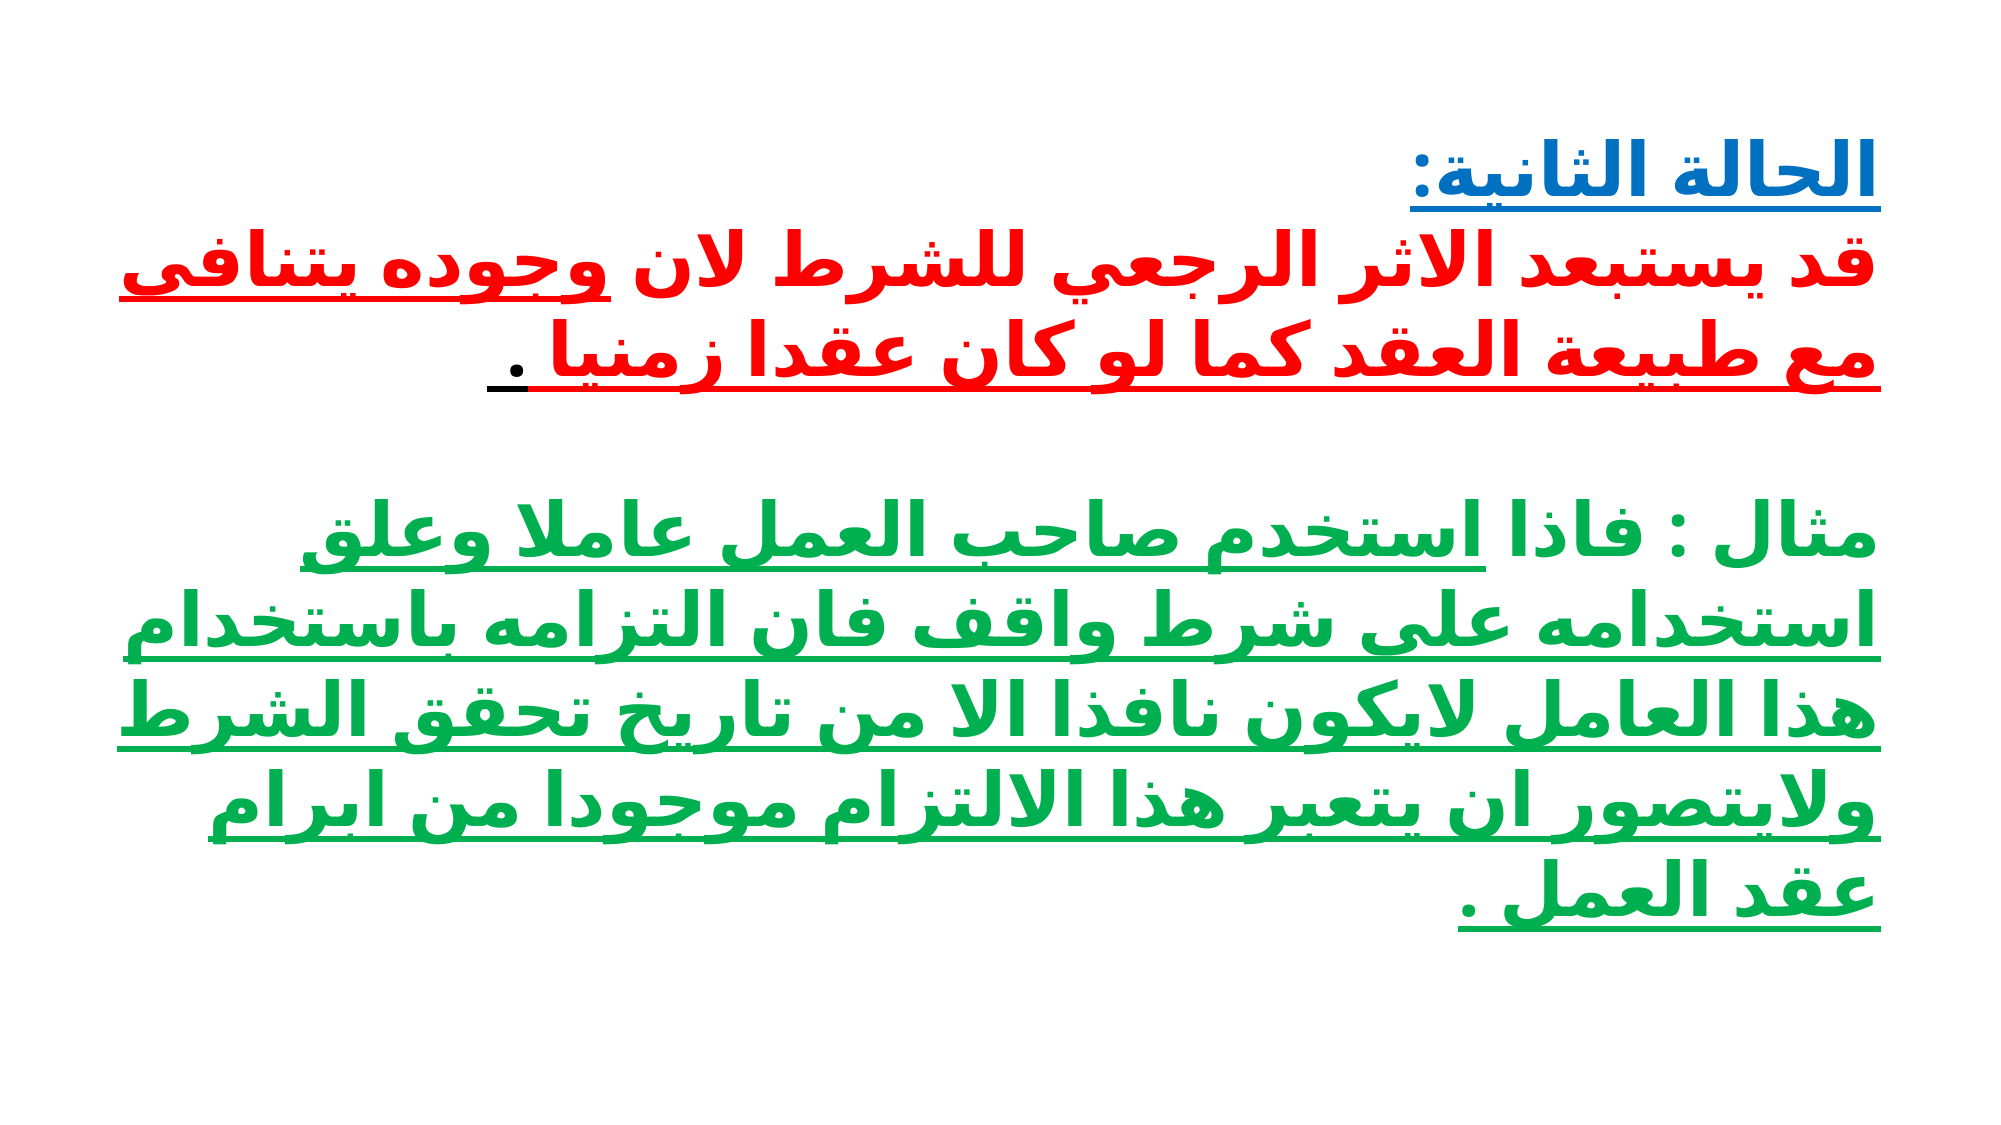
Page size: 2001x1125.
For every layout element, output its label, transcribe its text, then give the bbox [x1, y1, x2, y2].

text_box الحالة الثانية: قد يستبعد الاثر الرجعي للشرط لان وجوده يتنافى مع طبيعة العقد كما لو كان عقدا زمنيا . مثال : فاذا استخدم صاحب العمل عاملا وعلق استخدامه على شرط واقف فان التزامه باستخدام هذا العامل لايكون نافذا الا من تاريخ تحقق الشرط ولايتصور ان يتعبر هذا الالتزام موجودا من ابرام عقد العمل . [65, 113, 1896, 1029]
